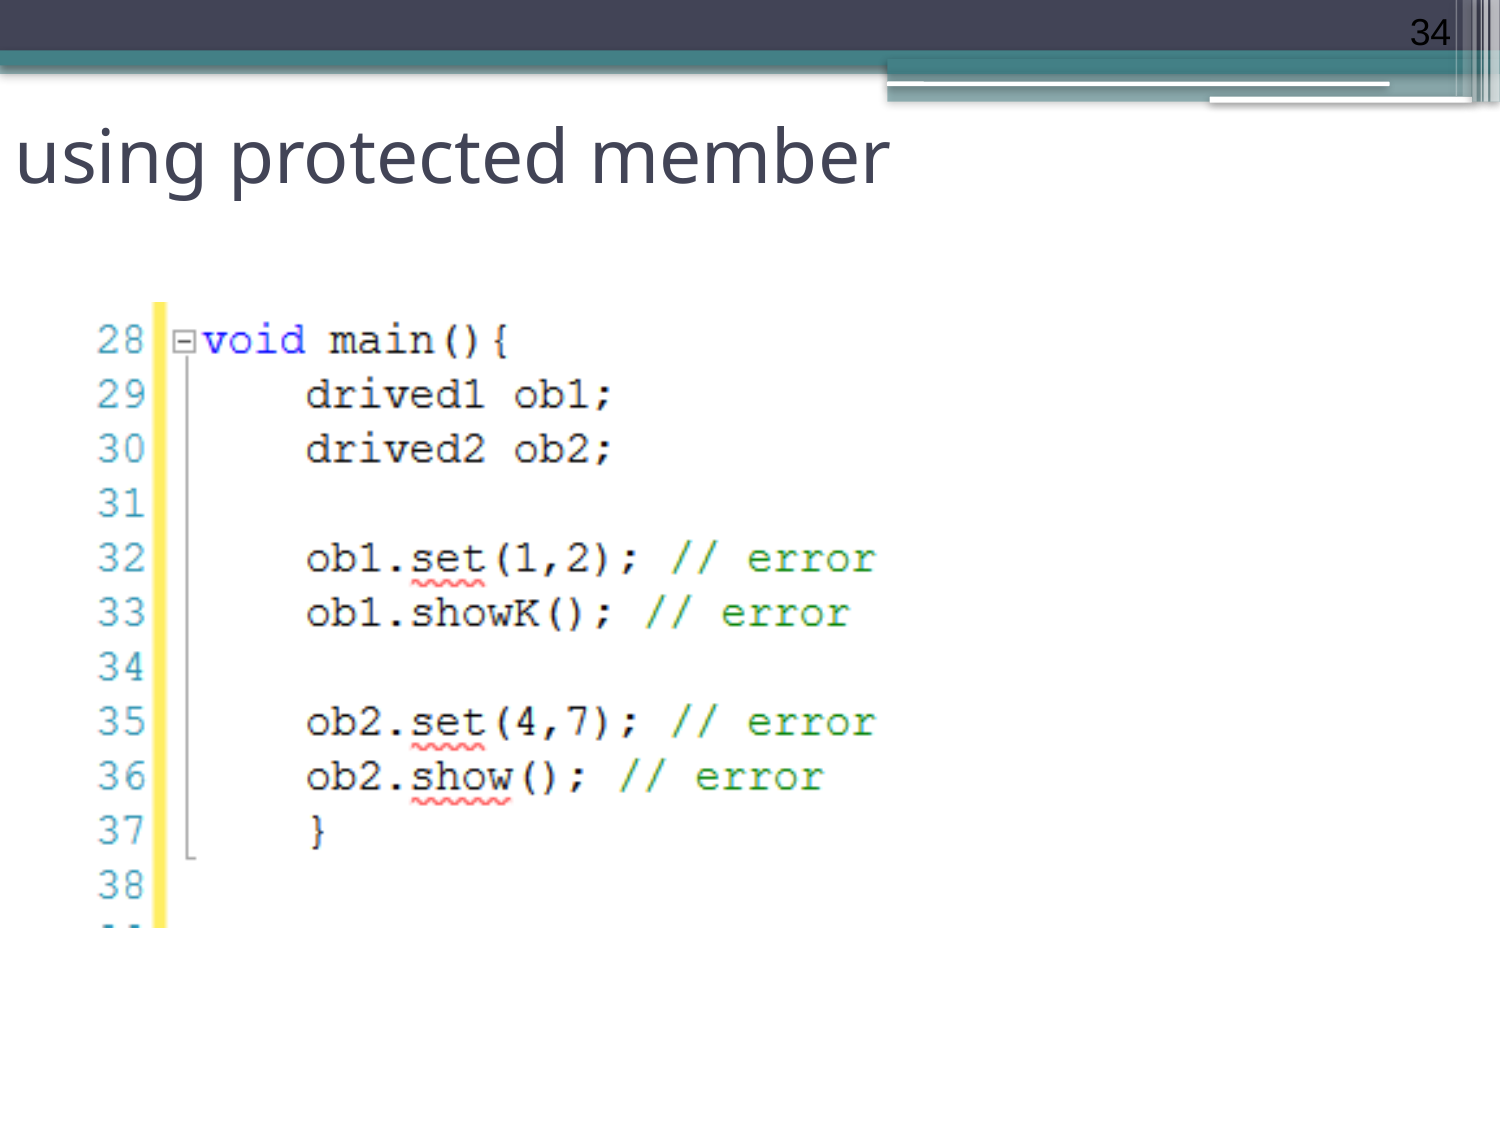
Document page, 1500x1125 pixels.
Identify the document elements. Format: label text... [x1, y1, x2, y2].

picture [40, 302, 1036, 929]
slide_number 34 [1341, 0, 1466, 61]
title using protected member [0, 66, 1350, 242]
